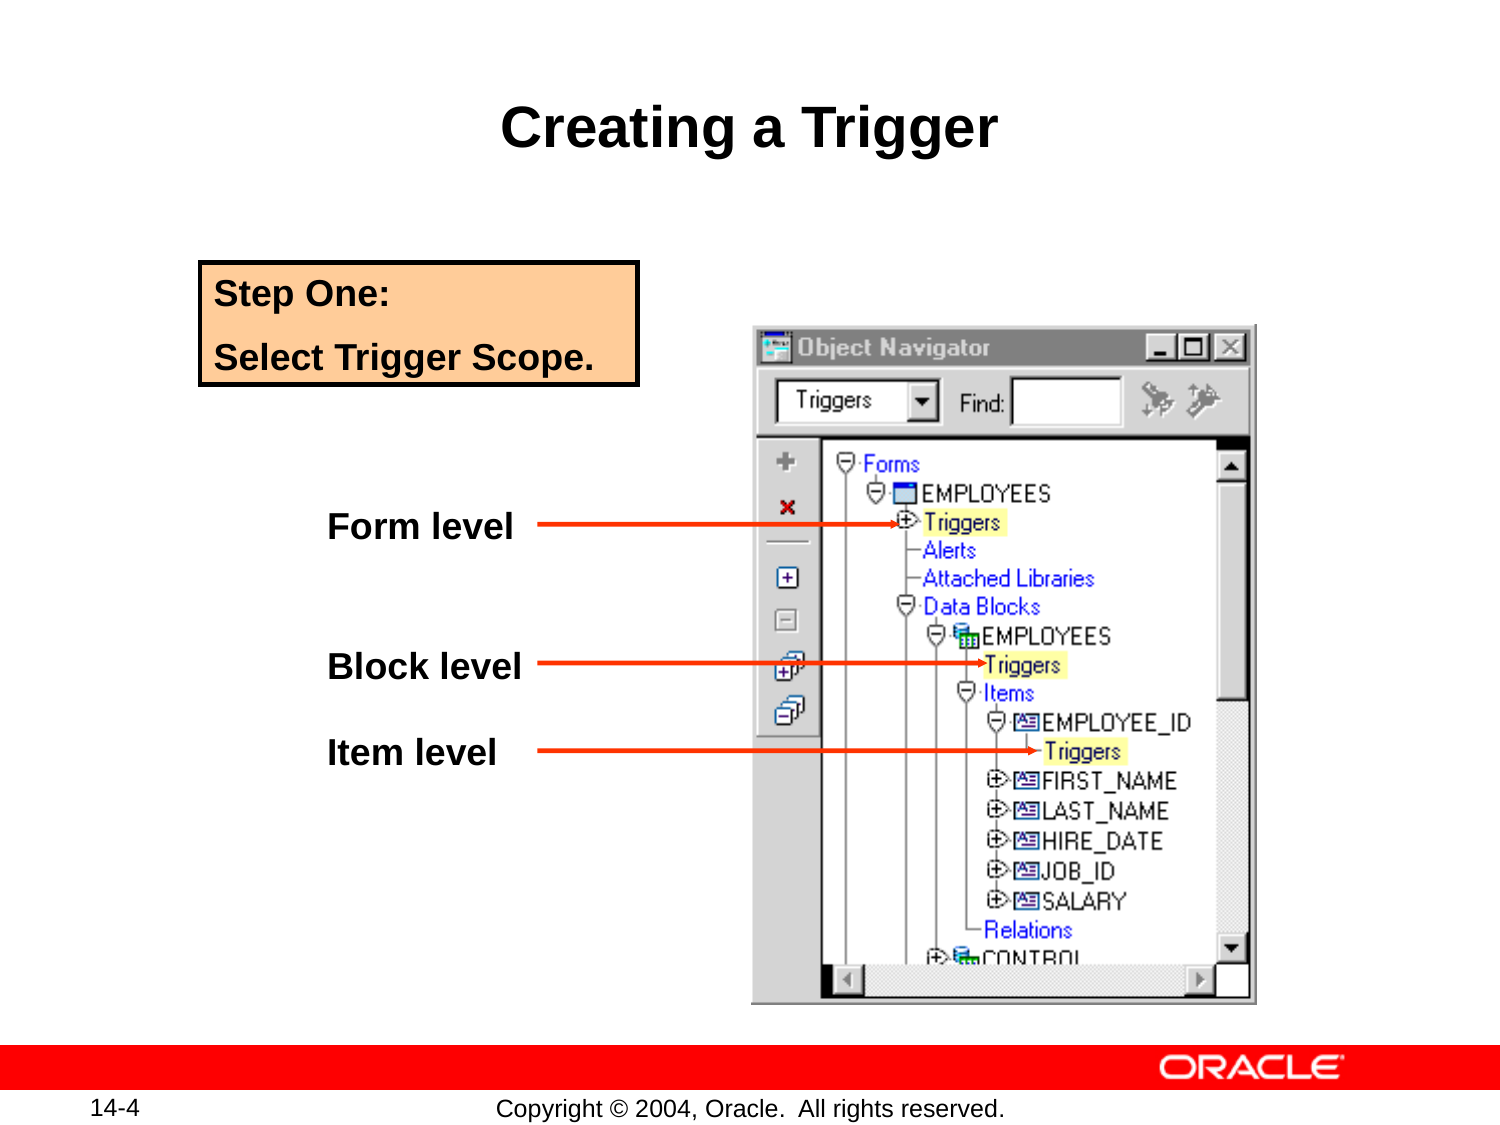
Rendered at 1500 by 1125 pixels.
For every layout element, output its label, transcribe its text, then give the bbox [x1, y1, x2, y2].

text_box Item level [324, 725, 500, 775]
text_box Block level [324, 639, 525, 689]
title Creating a Trigger [149, 87, 1351, 232]
text_box Form level [324, 499, 517, 550]
text_box Step One: Select Trigger Scope. [199, 262, 638, 385]
picture [750, 324, 1257, 1005]
